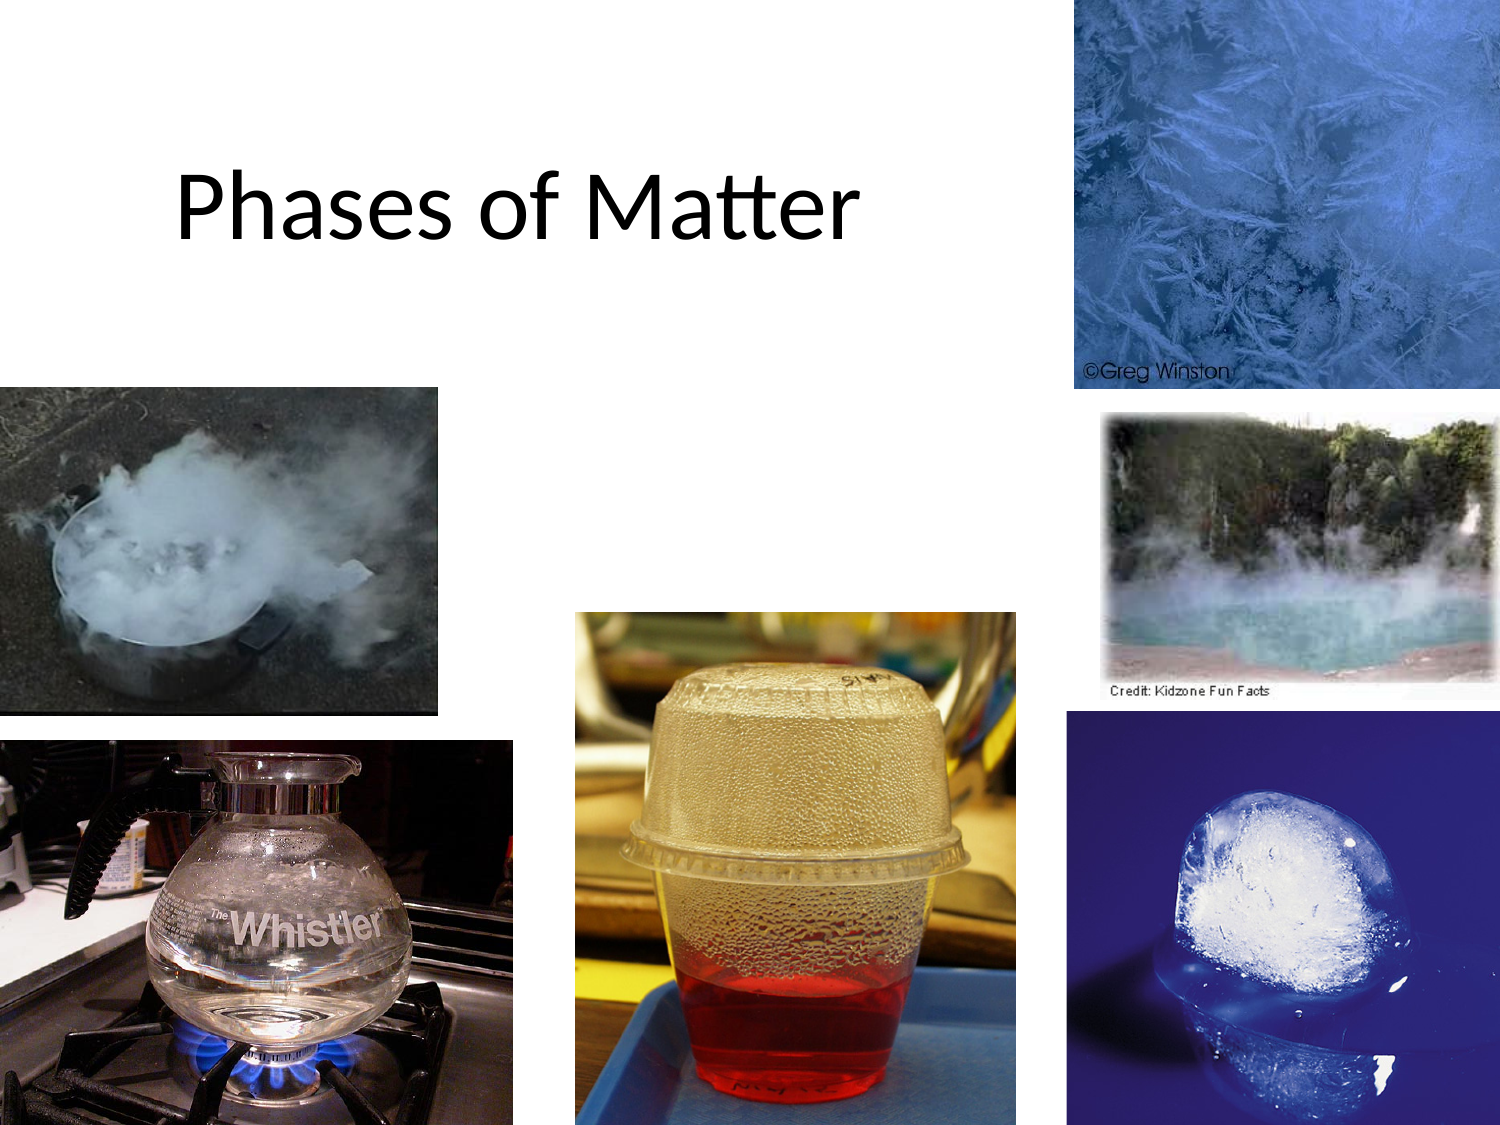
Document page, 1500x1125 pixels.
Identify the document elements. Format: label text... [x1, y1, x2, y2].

picture [1066, 711, 1500, 1125]
picture [1099, 412, 1500, 700]
picture [574, 612, 1016, 1125]
picture [0, 740, 513, 1125]
picture [0, 387, 438, 716]
picture [1074, 0, 1500, 389]
title Phases of Matter [0, 0, 1038, 400]
